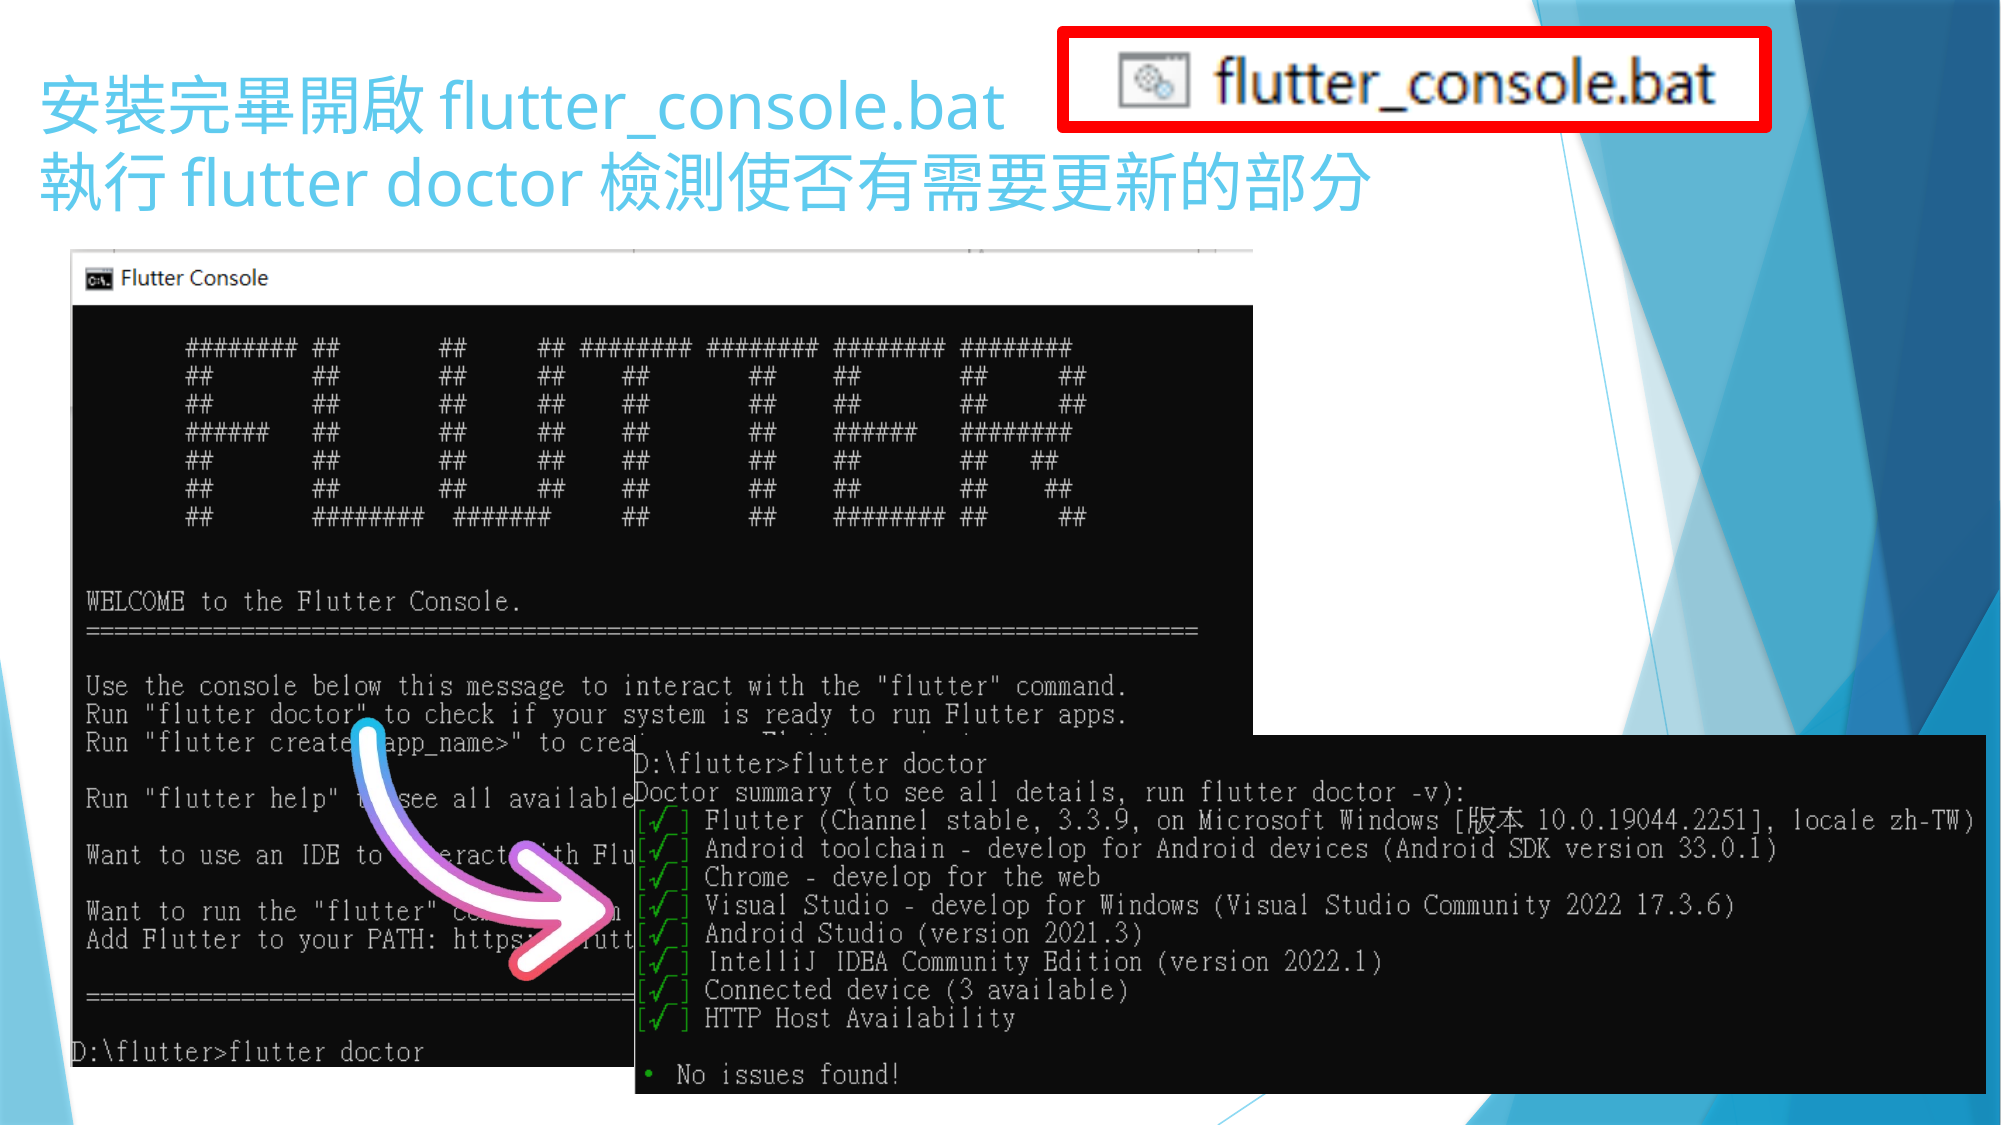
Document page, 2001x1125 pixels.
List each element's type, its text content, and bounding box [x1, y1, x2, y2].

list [1068, 37, 1760, 122]
title 安裝完畢開啟flutter_console.bat 執行flutter doctor檢測使否有需要更新的部分 [23, 57, 1551, 274]
picture [69, 248, 1987, 1094]
